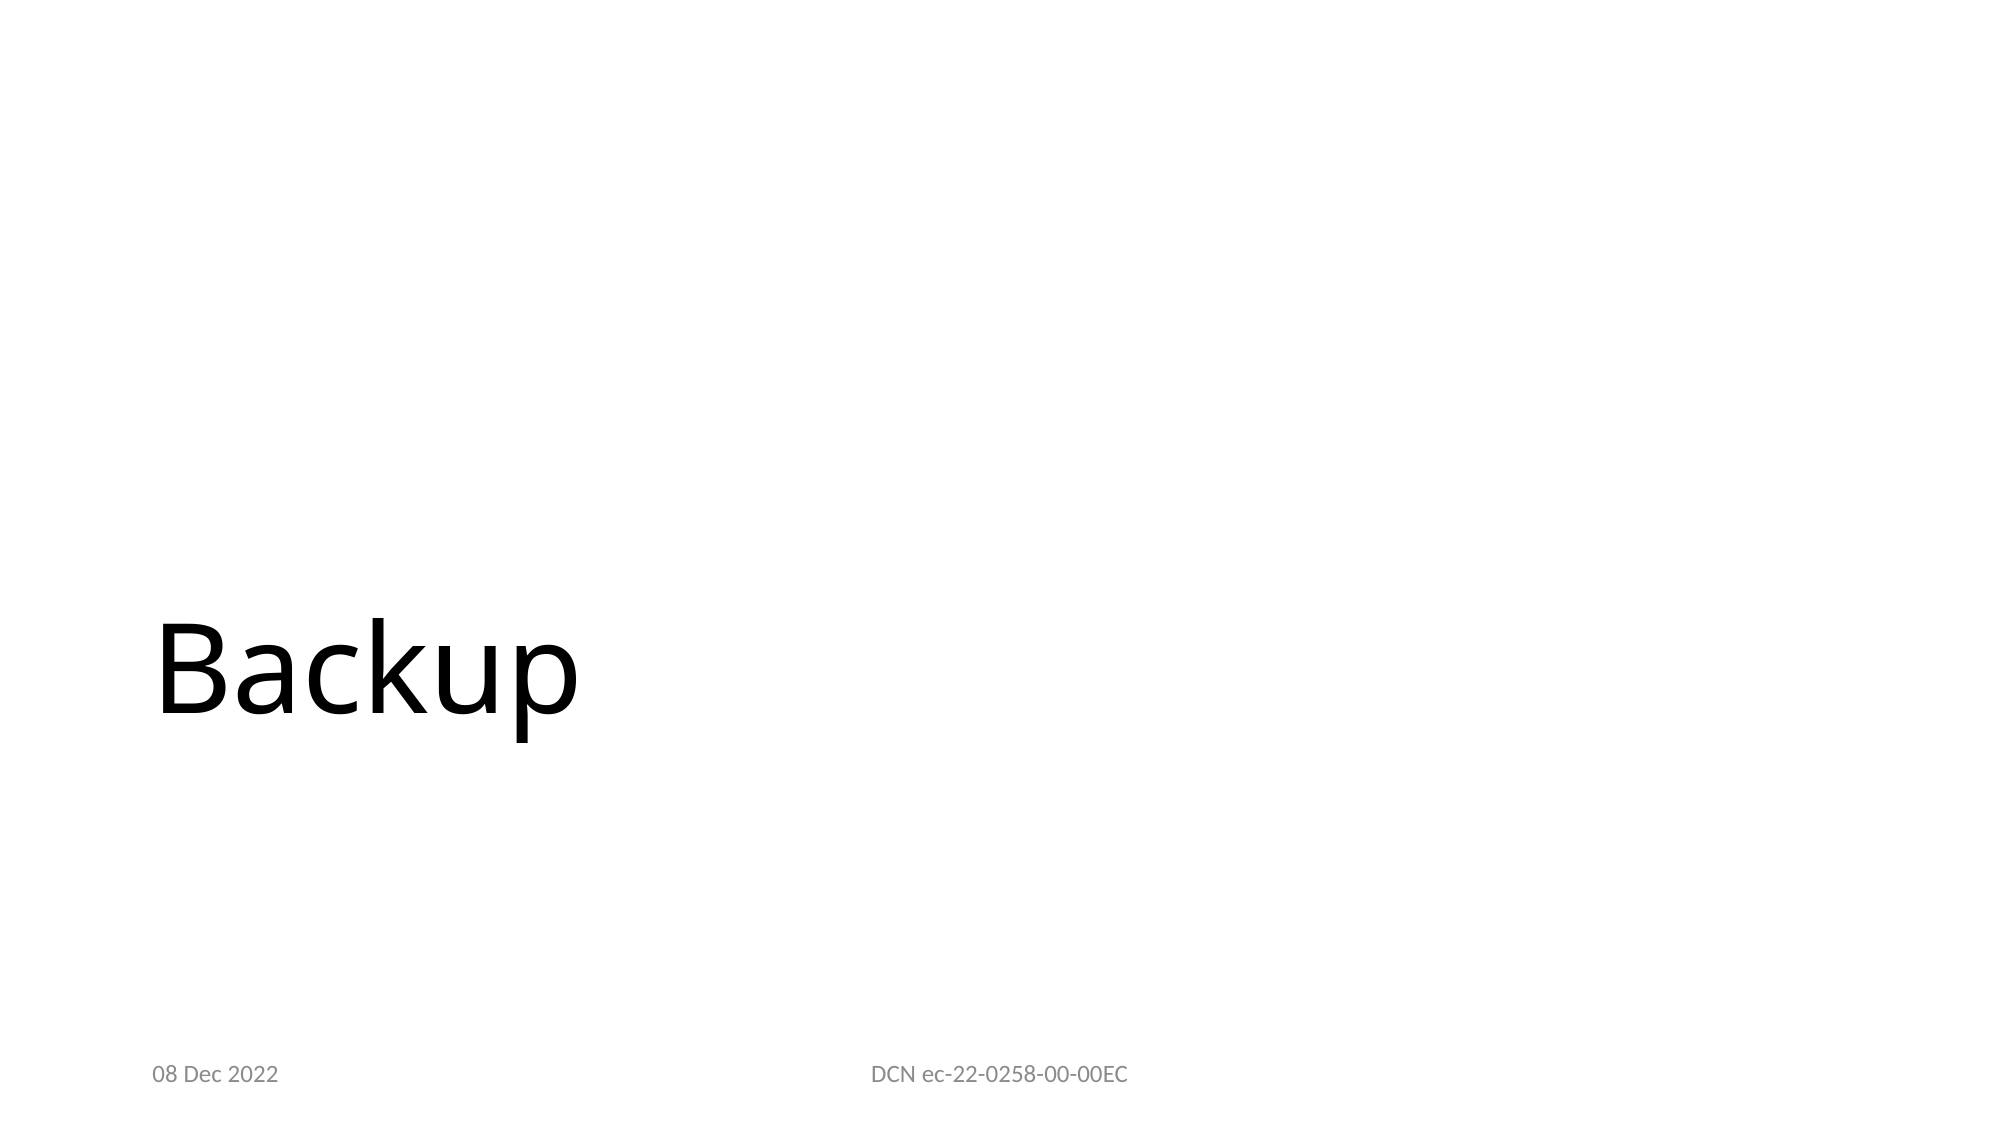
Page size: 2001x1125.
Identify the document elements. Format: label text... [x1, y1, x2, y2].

footer DCN ec-22-0258-00-00EC [662, 1042, 1338, 1103]
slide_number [137, 1042, 588, 1103]
title Backup [136, 280, 1862, 749]
